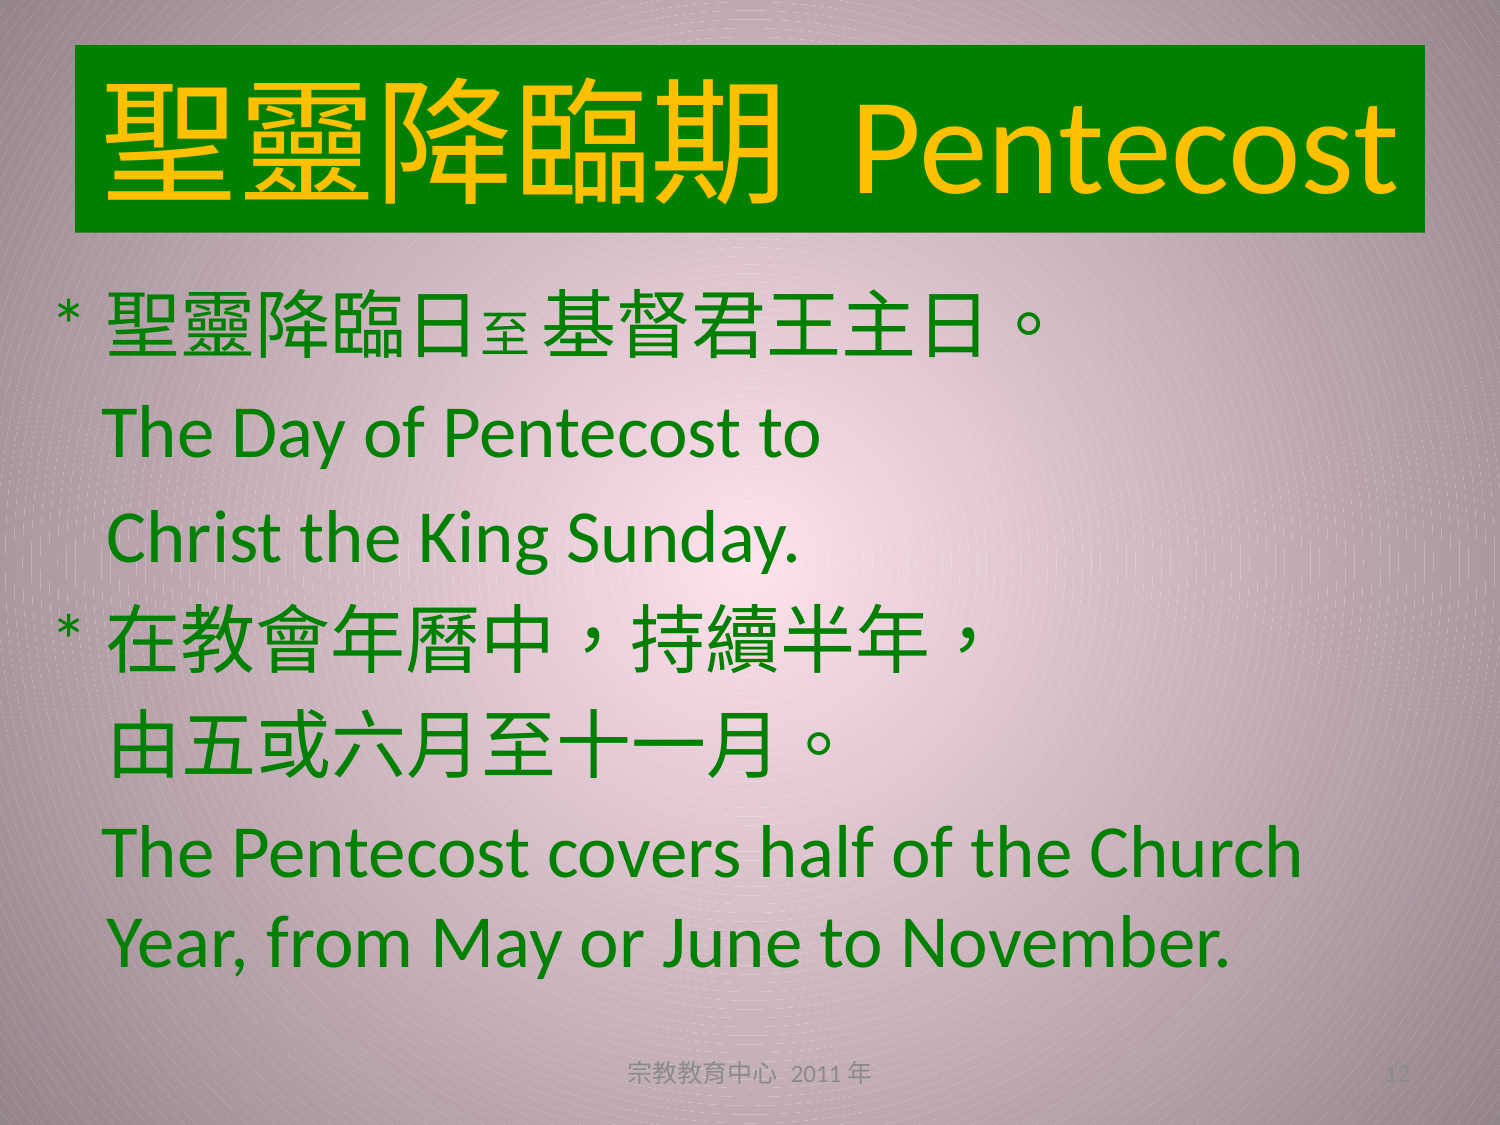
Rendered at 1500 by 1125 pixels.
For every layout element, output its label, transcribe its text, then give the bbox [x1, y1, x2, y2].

slide_number 12 [1074, 1042, 1425, 1103]
title 聖靈降臨期 Pentecost [74, 44, 1426, 233]
footer 宗教教育中心 2011年 [512, 1042, 988, 1103]
list *聖靈降臨日至 基督君王主日。 The Day of Pentecost to Christ the King Sunday. *在教會年曆中，持續半年， 由五或六月至十一月。 The Pentecost covers half of the Church Year, from May or June to November. [34, 269, 1466, 1055]
